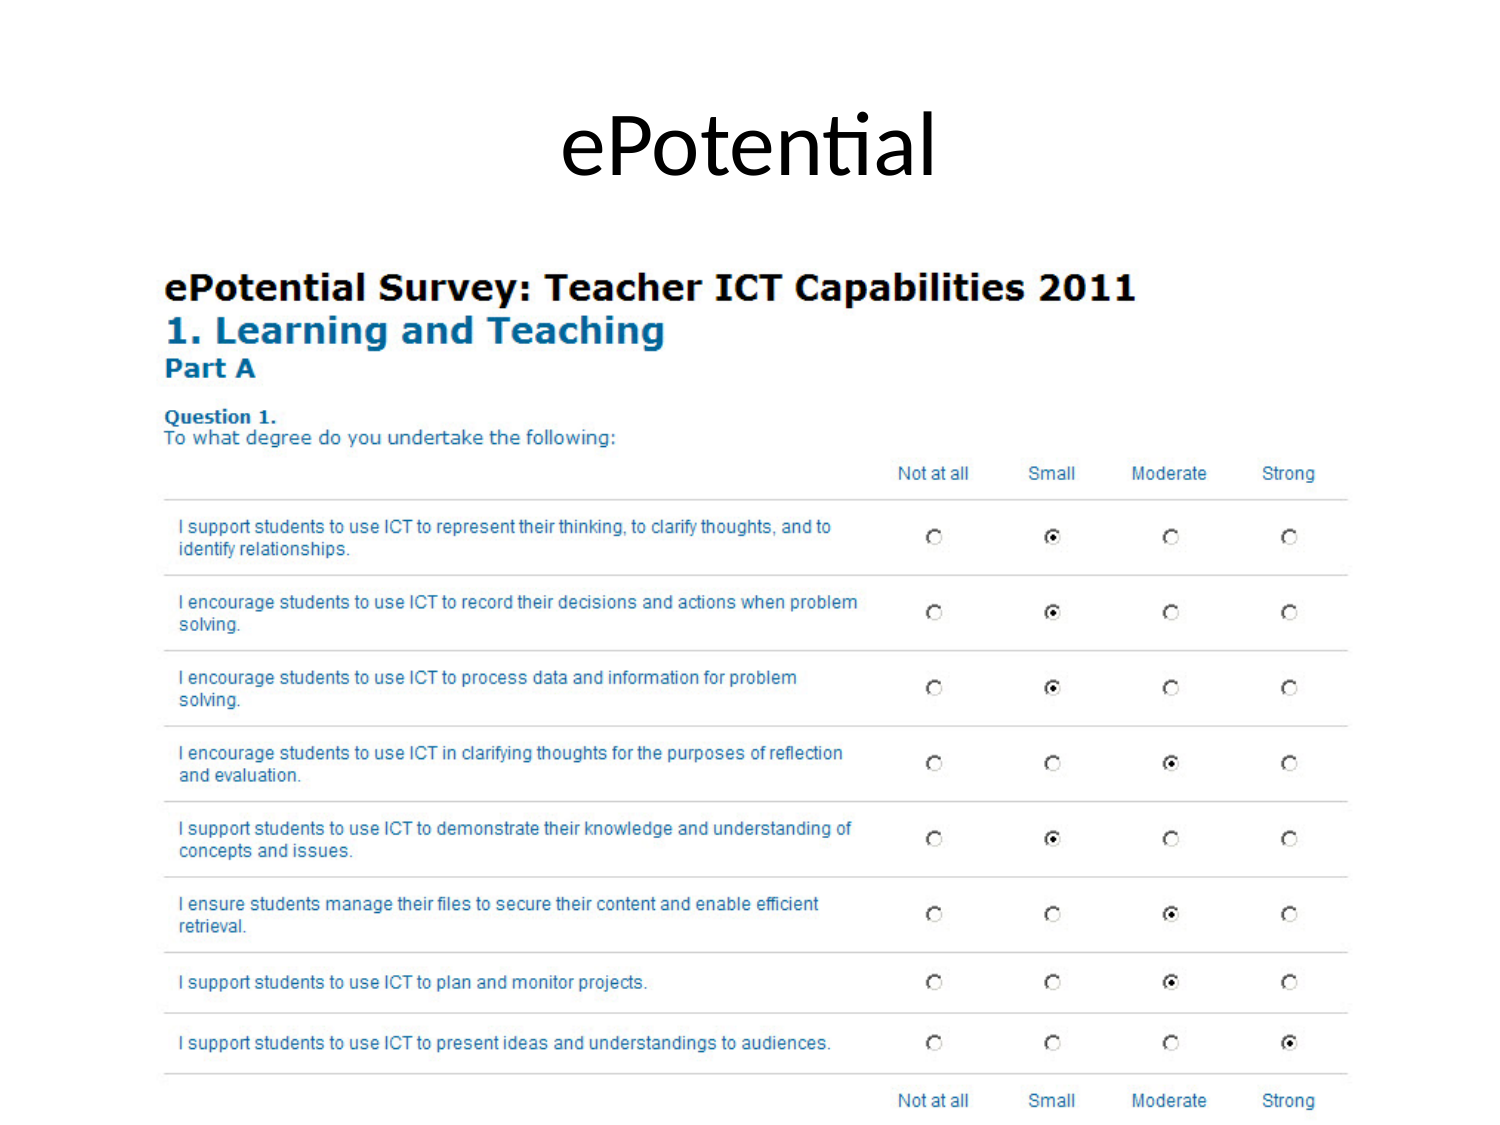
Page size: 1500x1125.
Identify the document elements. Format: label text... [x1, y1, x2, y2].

title ePotential [75, 45, 1425, 233]
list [132, 232, 1379, 1125]
